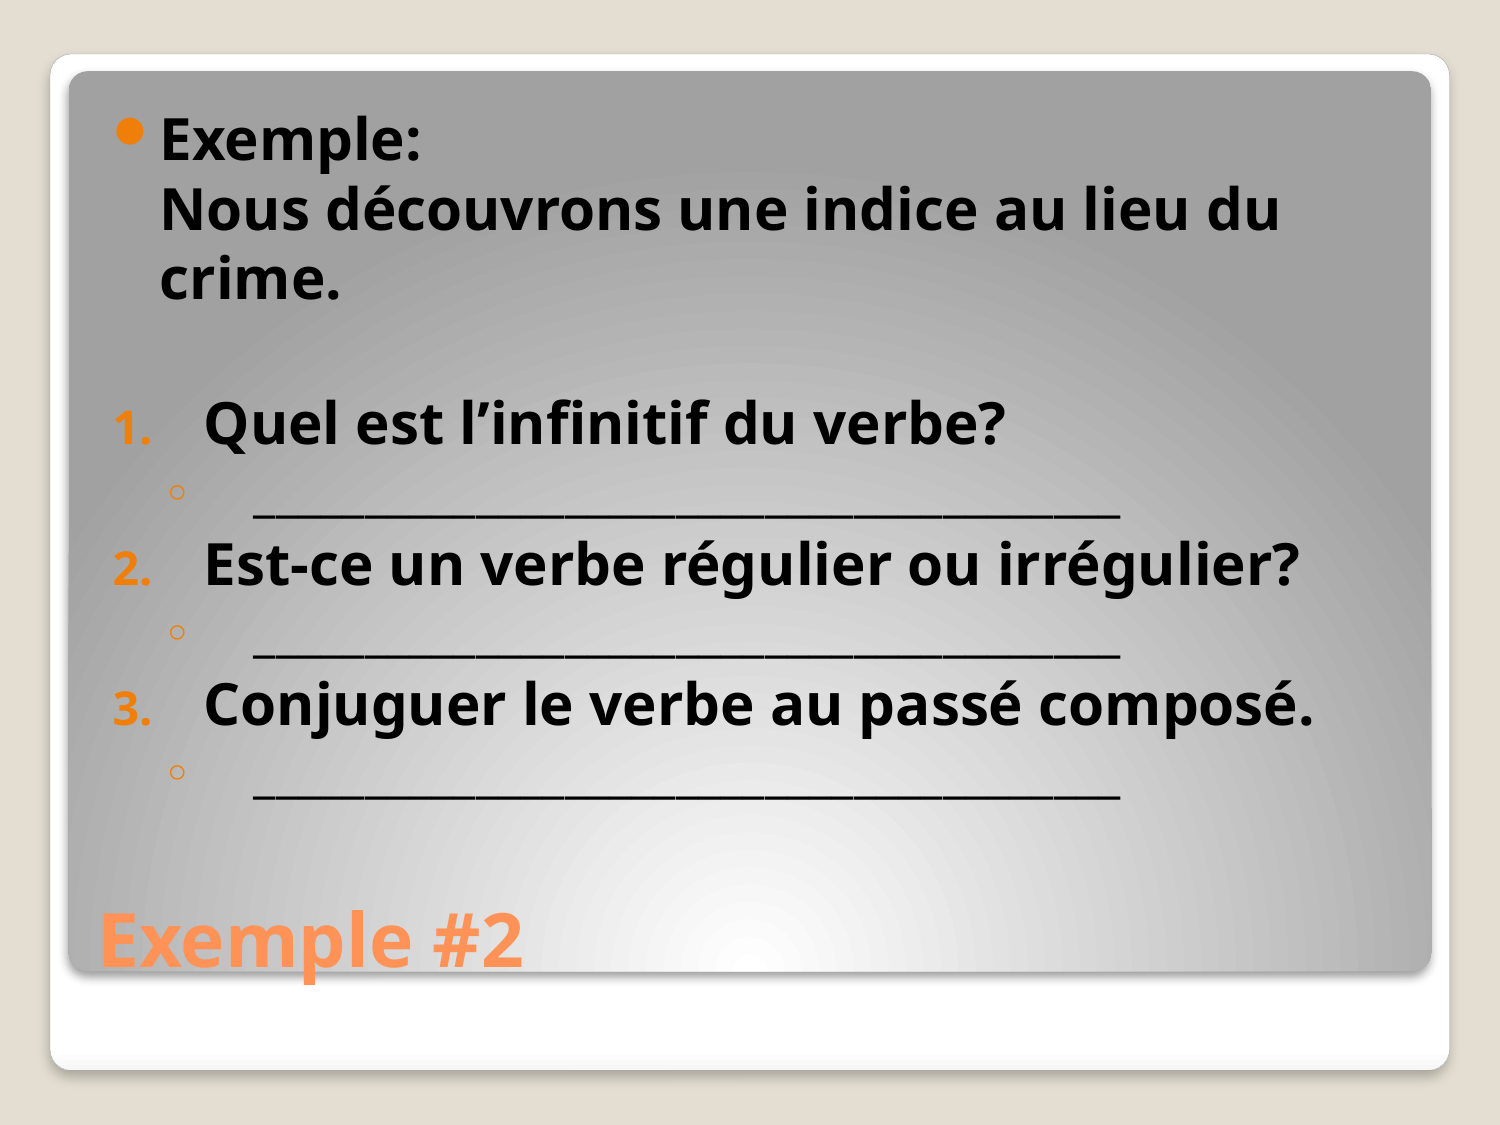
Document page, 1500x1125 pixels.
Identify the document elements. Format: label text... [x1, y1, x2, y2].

list Exemple: Nous découvrons une indice au lieu du crime. Quel est l’infinitif du verbe? _______________________________________ Est-ce un verbe régulier ou irrégulier? _______________________________________ Conjuguer le verbe au passé composé. _______________________________________ [82, 86, 1425, 875]
title Exemple #2 [82, 875, 1425, 990]
